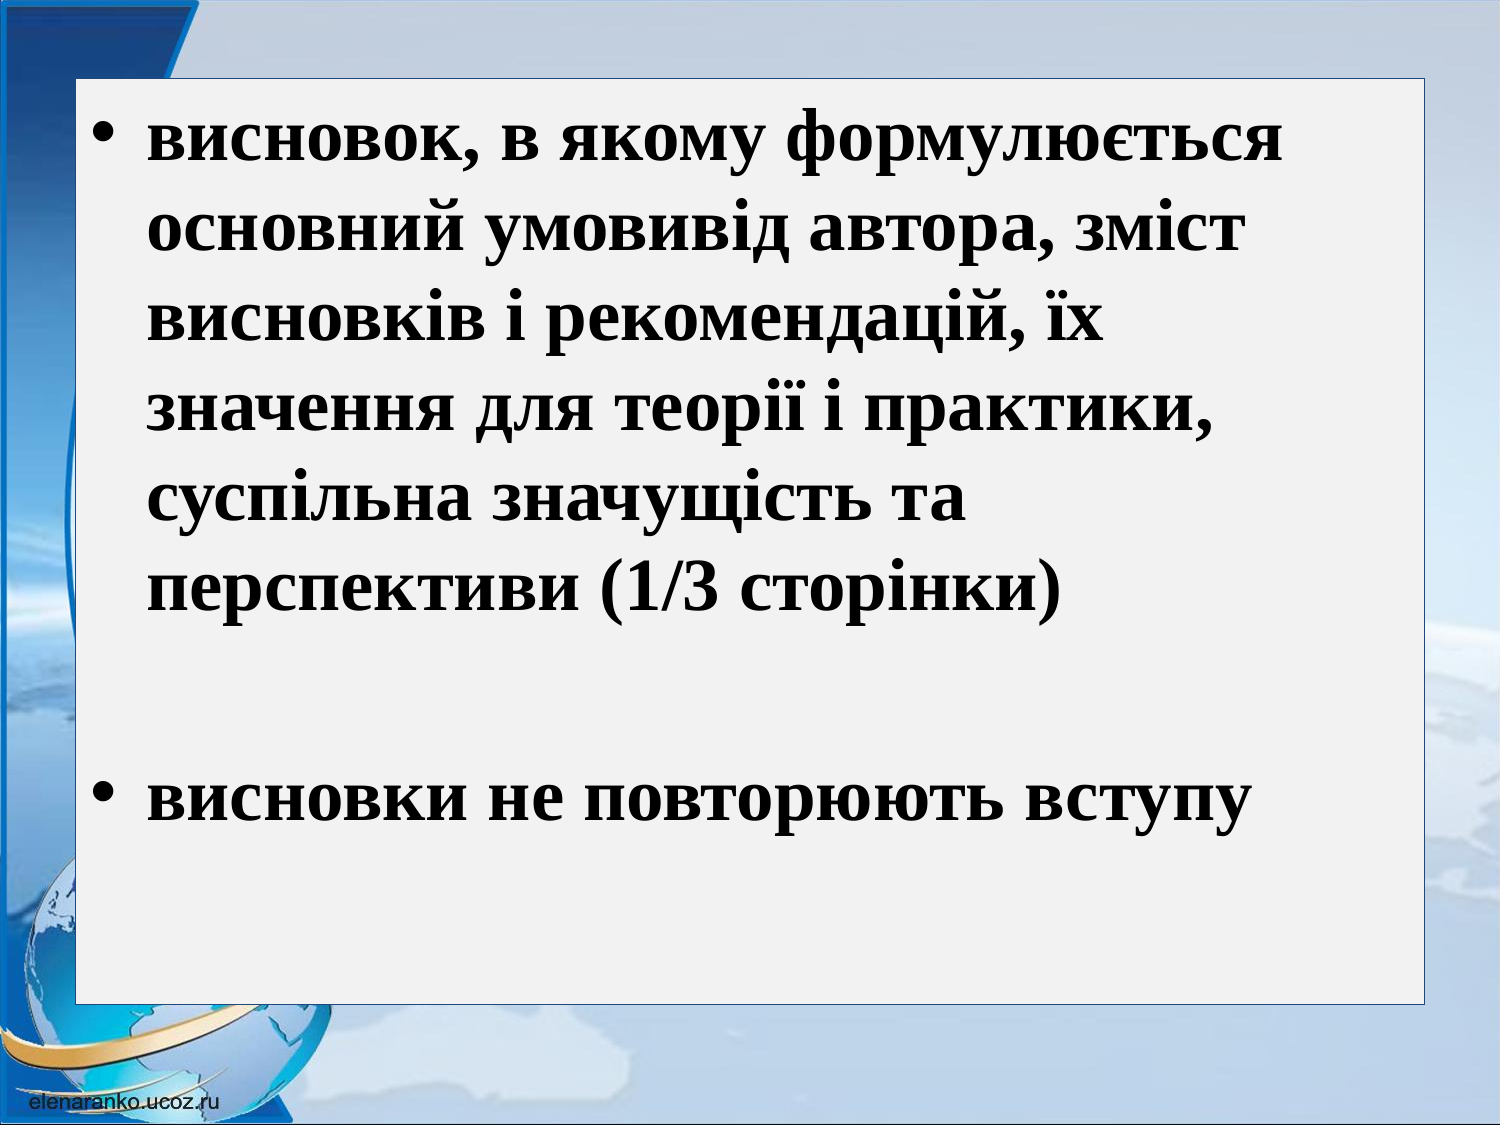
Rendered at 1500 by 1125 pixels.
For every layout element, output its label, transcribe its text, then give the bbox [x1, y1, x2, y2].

list висновок, в якому формулюється основний умовивід автора, зміст висновків і рекомендацій, їх значення для теорії і практики, суспільна значущість та перспективи (1/3 сторінки) висновки не повторюють вступу [75, 78, 1425, 1005]
picture [0, 0, 1500, 1125]
